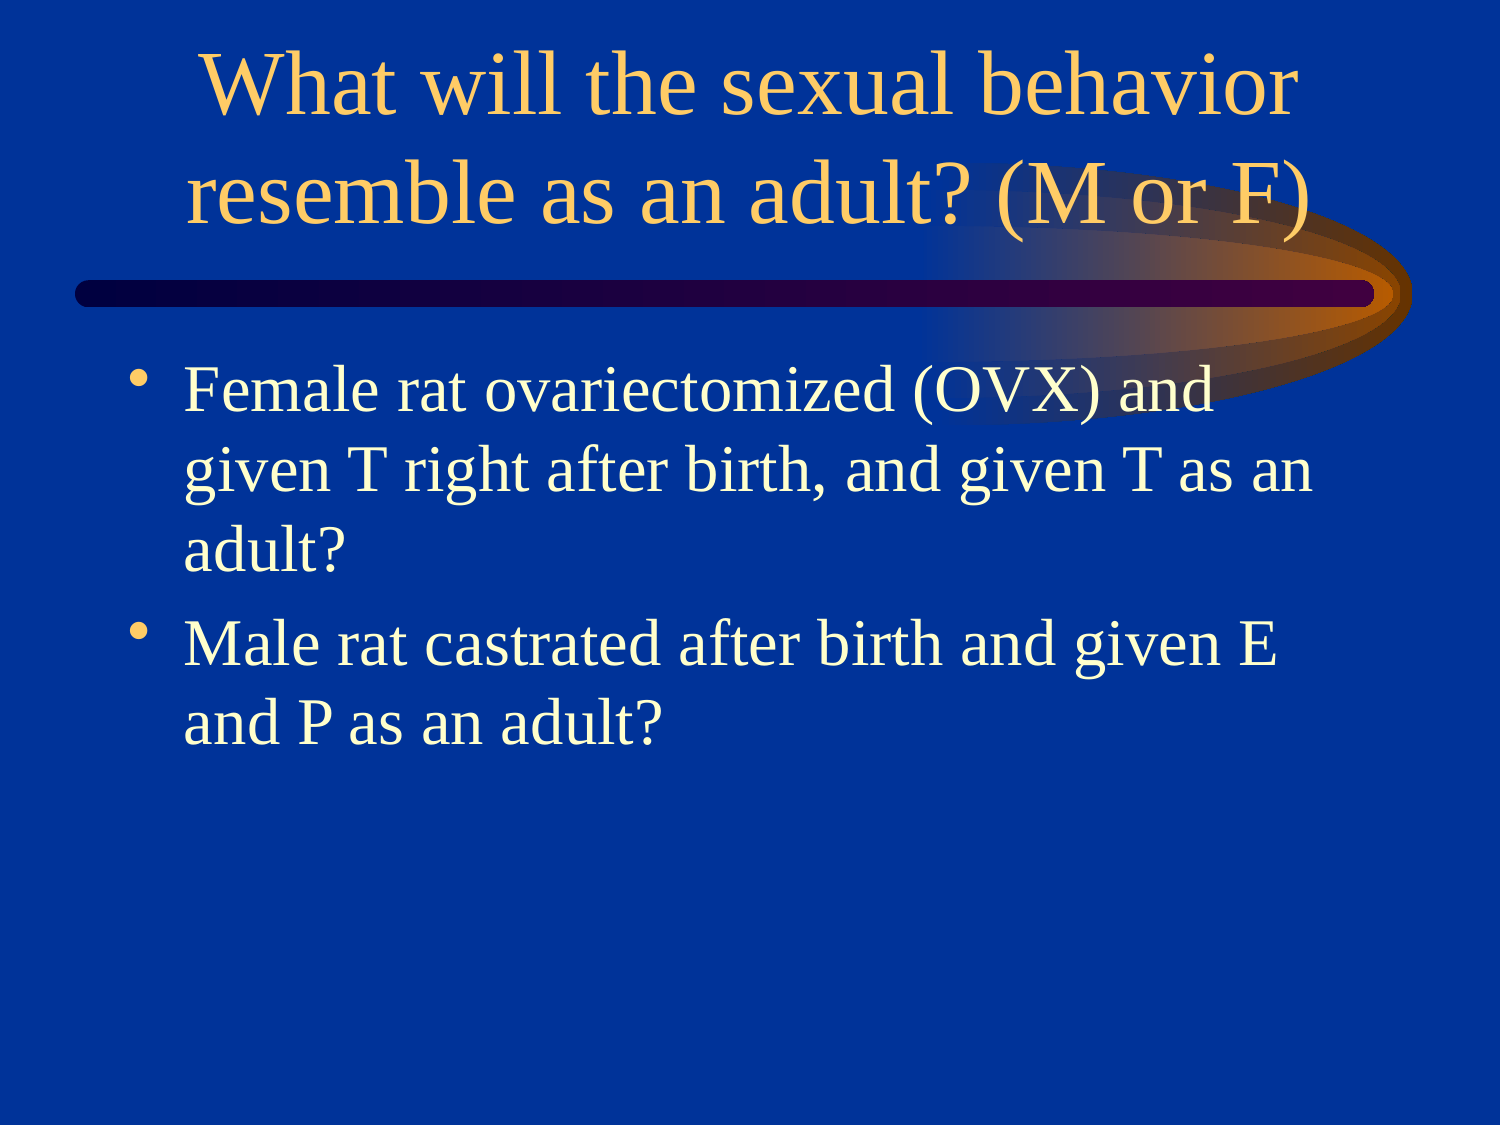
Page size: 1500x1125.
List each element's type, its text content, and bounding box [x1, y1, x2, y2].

title What will the sexual behavior resemble as an adult? (M or F) [112, 62, 1388, 251]
list Female rat ovariectomized (OVX) and given T right after birth, and given T as an adult? Male rat castrated after birth and given E and P as an adult? [112, 337, 1388, 1013]
